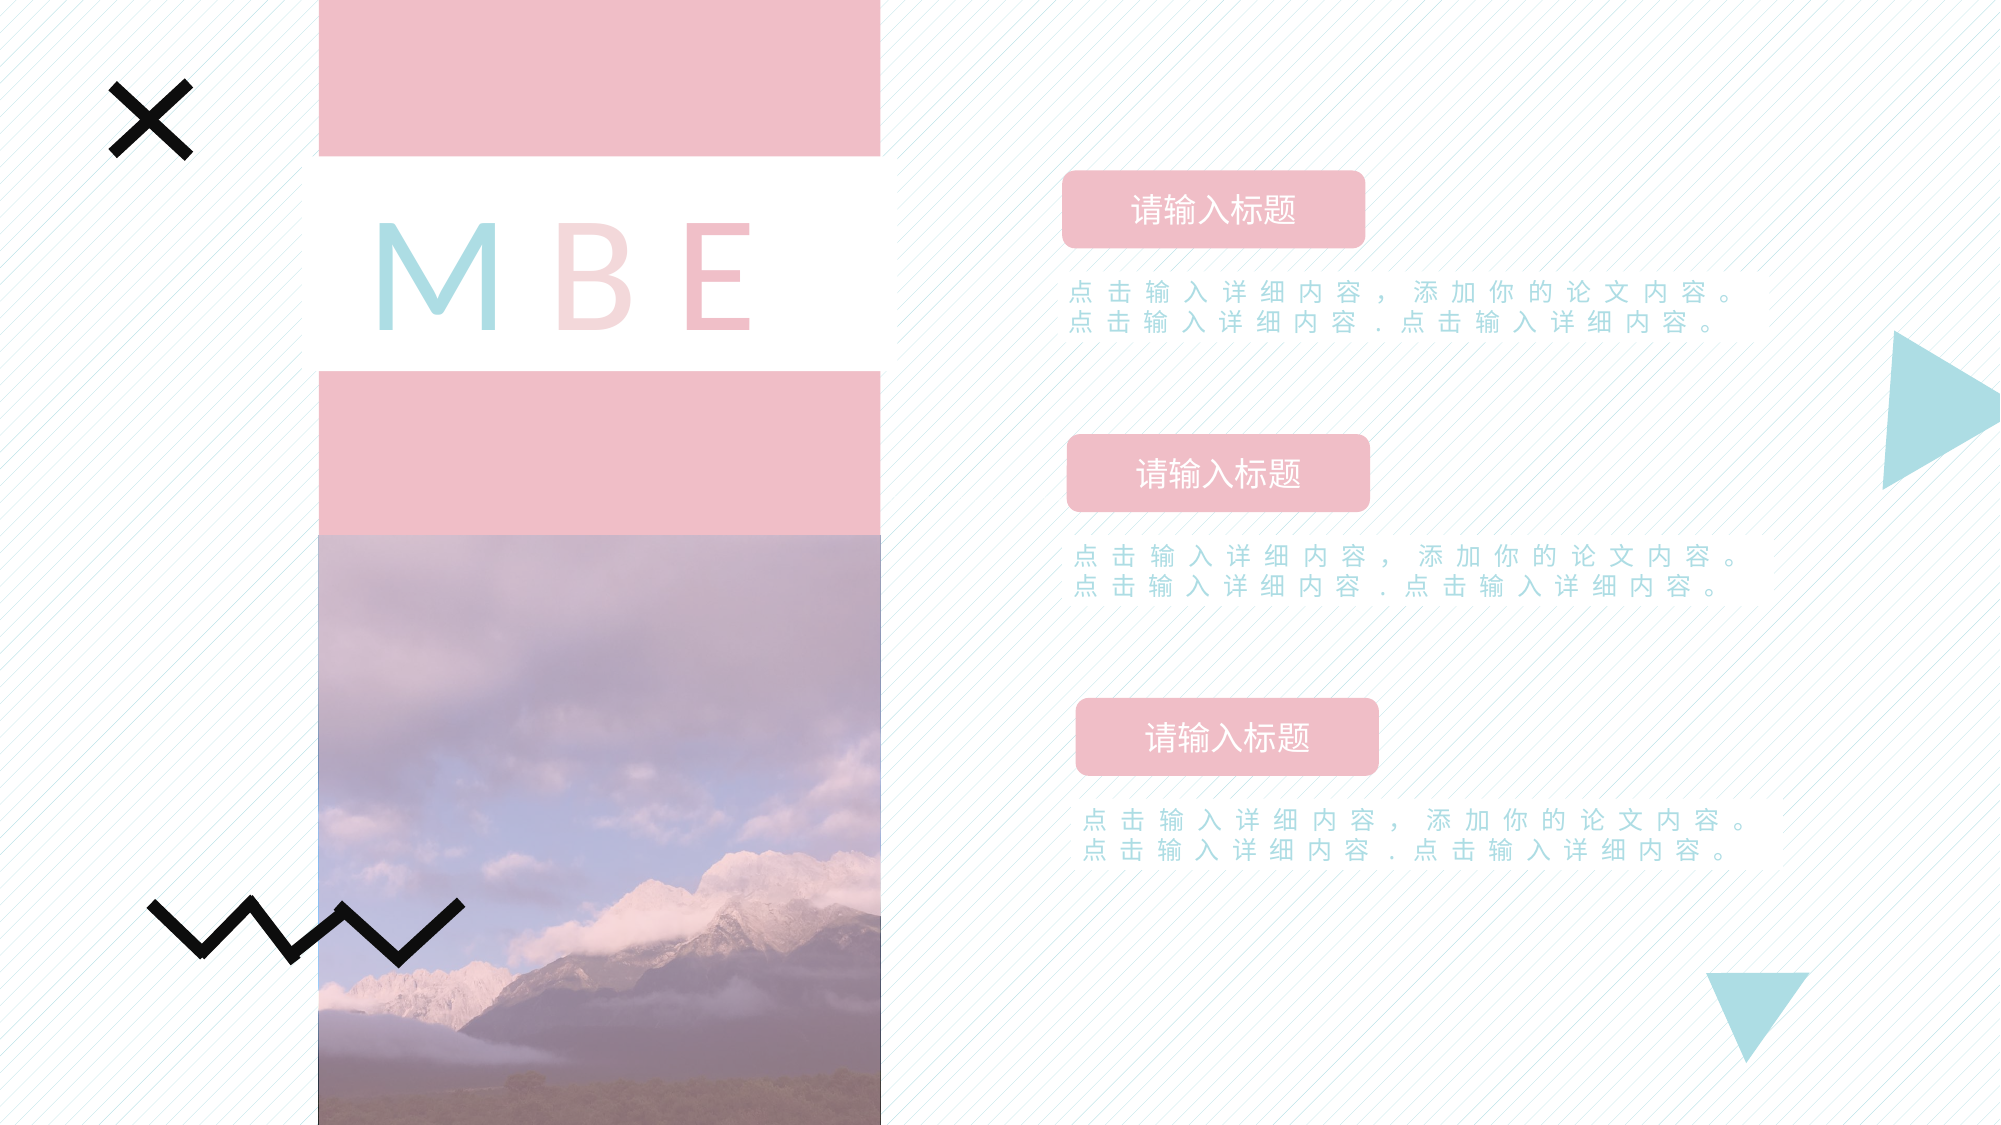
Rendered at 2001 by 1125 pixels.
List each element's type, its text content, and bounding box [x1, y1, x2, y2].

text_box M B E [301, 156, 898, 372]
text_box 点击输入详细内容，添加你的论文内容。点击输入详细内容.点击输入详细内容。 [1057, 271, 1770, 343]
text_box [318, 372, 881, 535]
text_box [112, 82, 189, 157]
text_box 点击输入详细内容，添加你的论文内容。点击输入详细内容.点击输入详细内容。 [1062, 535, 1774, 607]
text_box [150, 898, 462, 964]
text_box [318, 535, 881, 1125]
text_box 请输入标题 [1061, 169, 1367, 250]
text_box 请输入标题 [1074, 696, 1380, 777]
text_box 请输入标题 [1065, 433, 1372, 514]
text_box [1704, 971, 1812, 1066]
text_box [1881, 328, 2000, 492]
text_box 点击输入详细内容，添加你的论文内容。点击输入详细内容.点击输入详细内容。 [1071, 798, 1783, 870]
text_box [318, 0, 881, 156]
